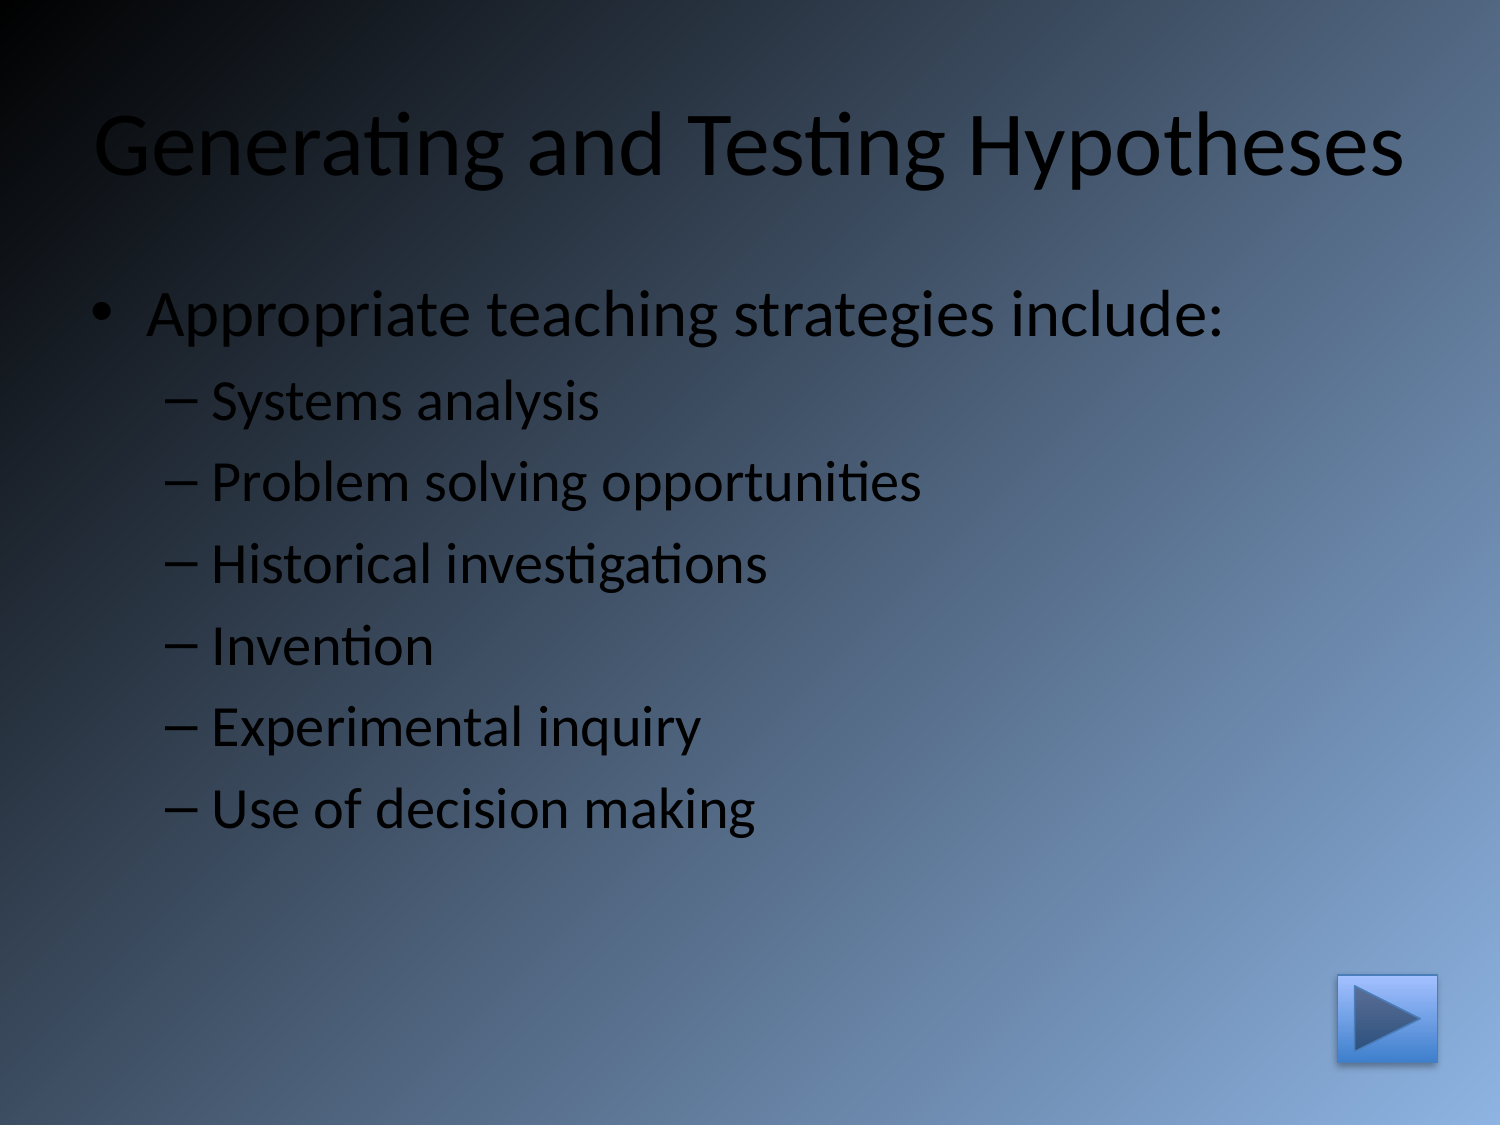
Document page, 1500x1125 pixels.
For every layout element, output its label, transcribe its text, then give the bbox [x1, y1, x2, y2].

list Appropriate teaching strategies include: Systems analysis Problem solving opportunities Historical investigations Invention Experimental inquiry Use of decision making [75, 262, 1425, 1005]
title Generating and Testing Hypotheses [75, 45, 1425, 233]
text_box [1337, 974, 1438, 1063]
